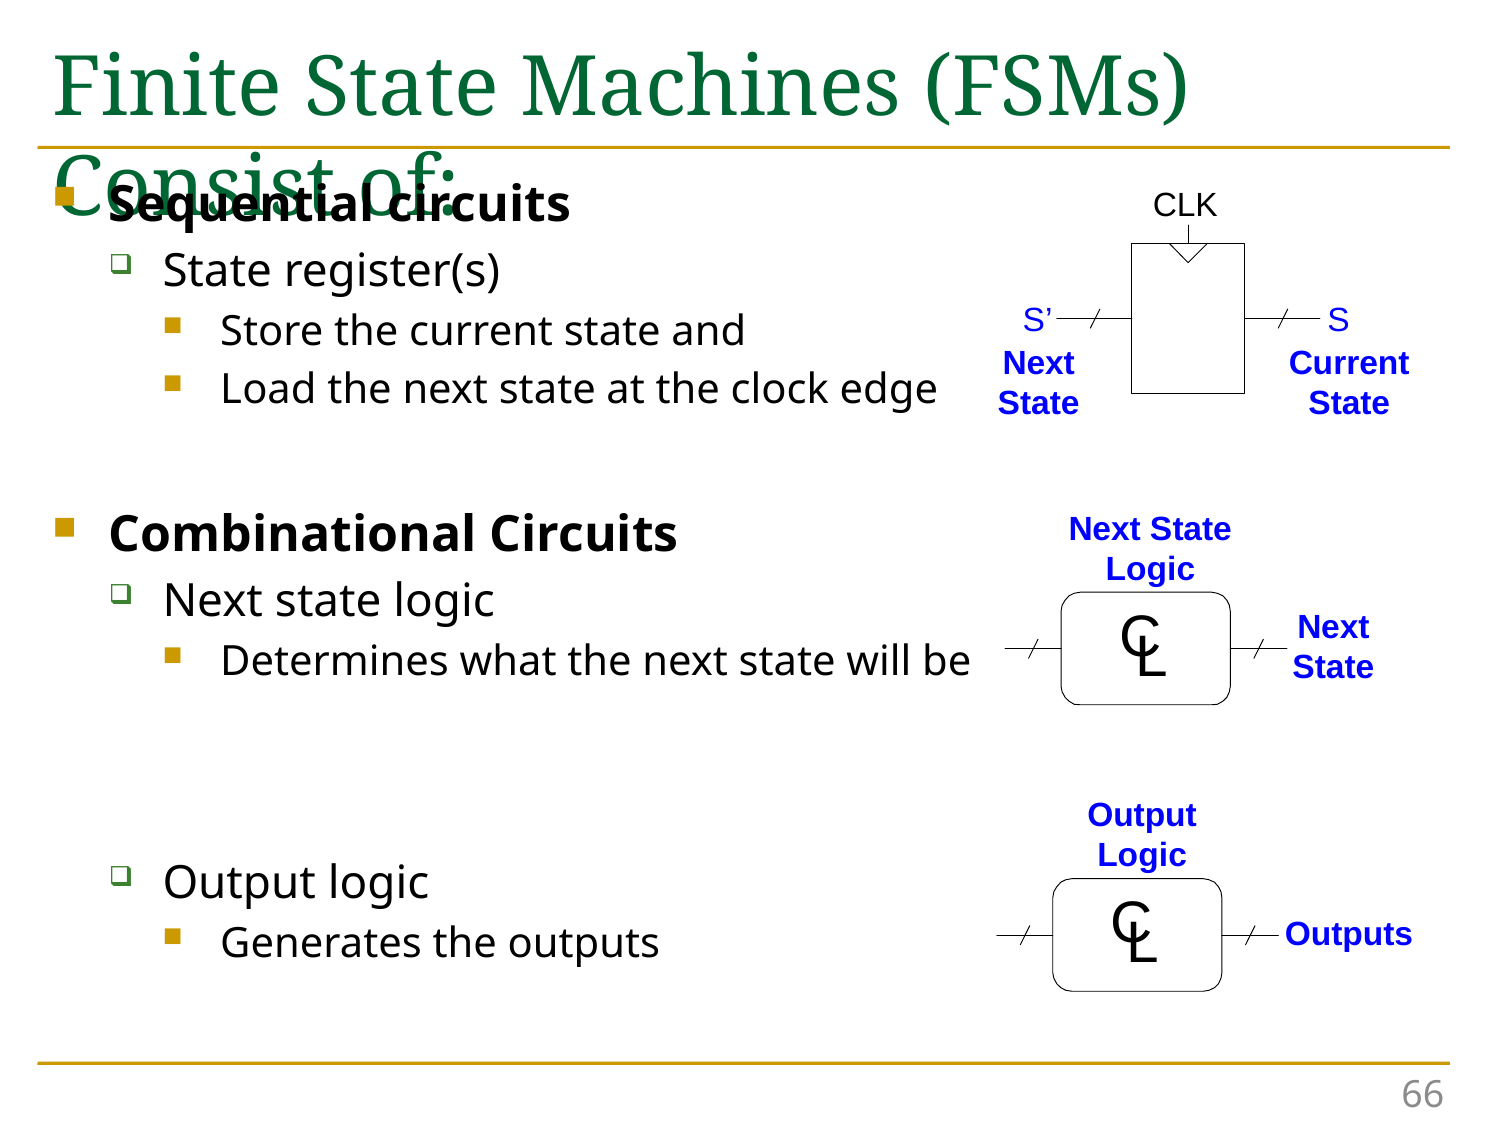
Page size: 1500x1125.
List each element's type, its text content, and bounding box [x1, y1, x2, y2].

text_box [990, 786, 1438, 1027]
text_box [949, 175, 1438, 432]
list Sequential circuits State register(s) Store the current state and Load the next state at the clock edge Combinational Circuits Next state logic Determines what the next state will be Output logic Generates the outputs [37, 163, 1450, 1016]
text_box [999, 499, 1422, 740]
title Finite State Machines (FSMs) Consist of: [37, 24, 1450, 163]
slide_number 66 [1121, 1066, 1460, 1125]
